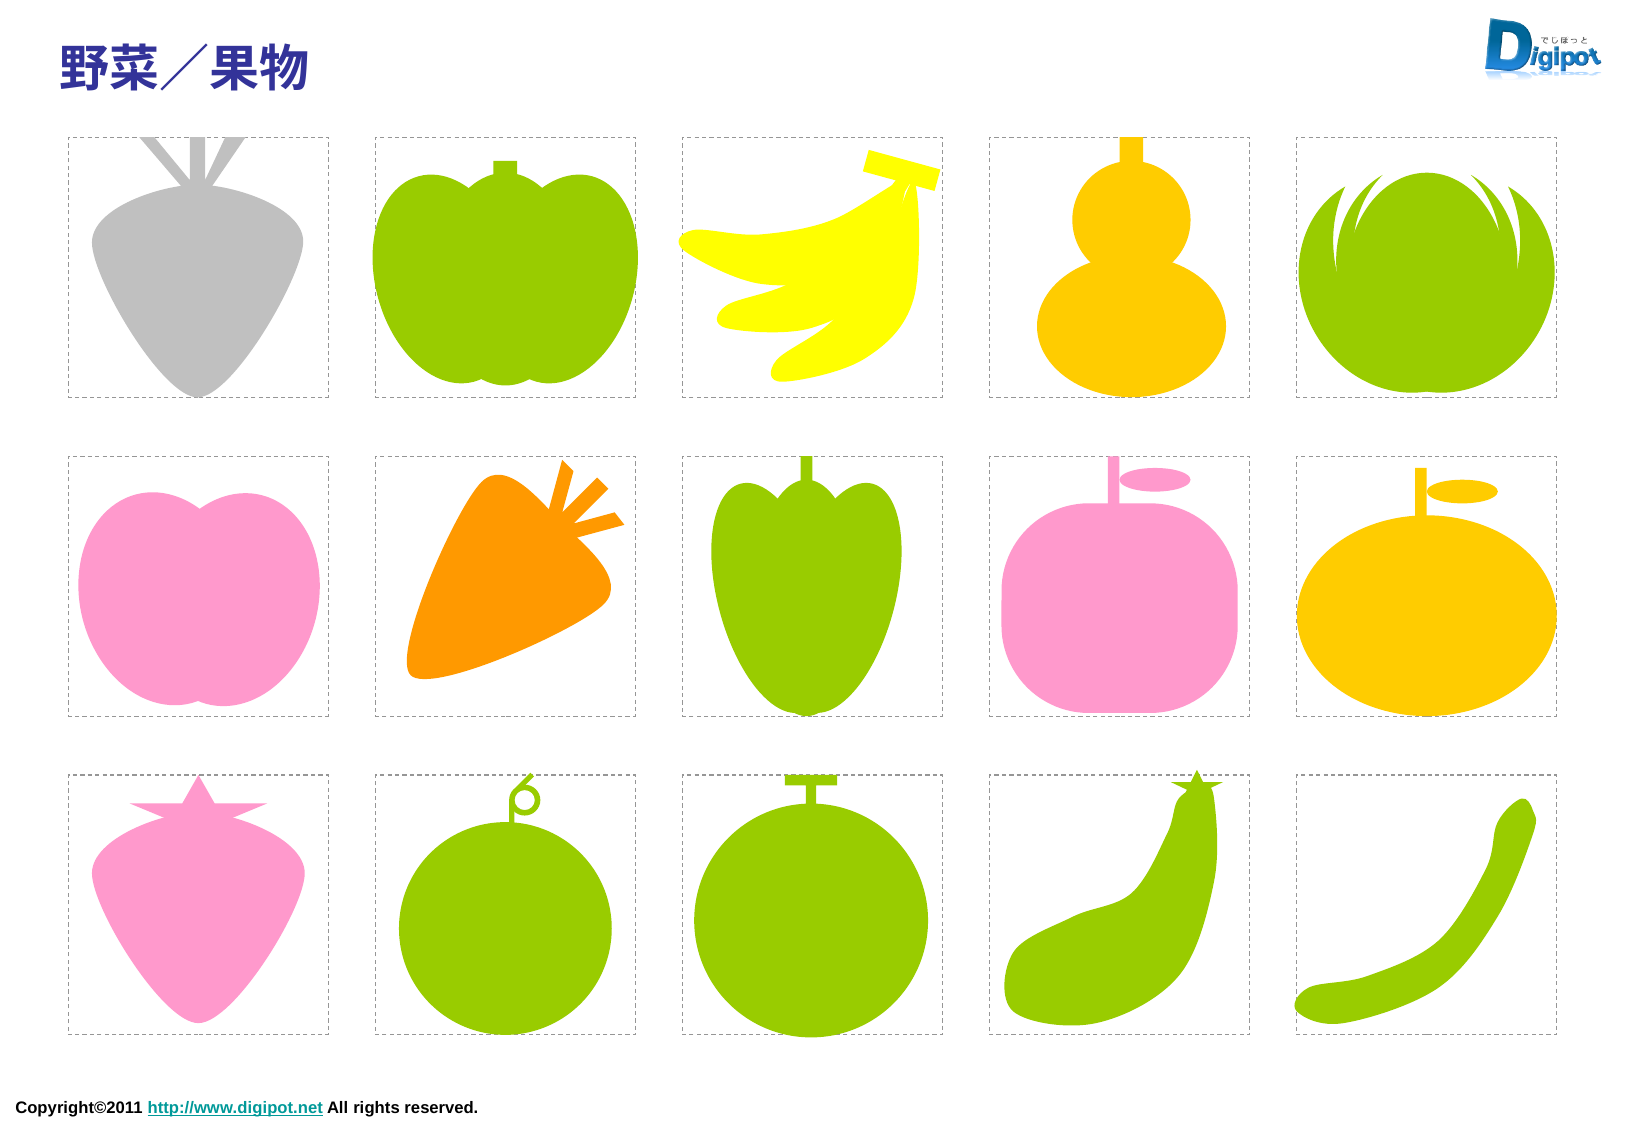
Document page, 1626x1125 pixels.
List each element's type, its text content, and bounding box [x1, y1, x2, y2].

text_box [1294, 798, 1537, 1024]
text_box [1308, 172, 1545, 421]
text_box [91, 774, 305, 1024]
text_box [1001, 456, 1238, 713]
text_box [398, 779, 612, 1035]
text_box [1036, 137, 1227, 398]
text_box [717, 456, 896, 717]
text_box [694, 125, 943, 370]
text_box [420, 443, 594, 715]
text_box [80, 490, 318, 708]
picture [1485, 18, 1602, 82]
title 野菜／果物 [44, 31, 1508, 102]
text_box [694, 774, 929, 1038]
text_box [91, 137, 305, 398]
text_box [375, 160, 636, 386]
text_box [999, 769, 1224, 1030]
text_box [1296, 467, 1557, 717]
